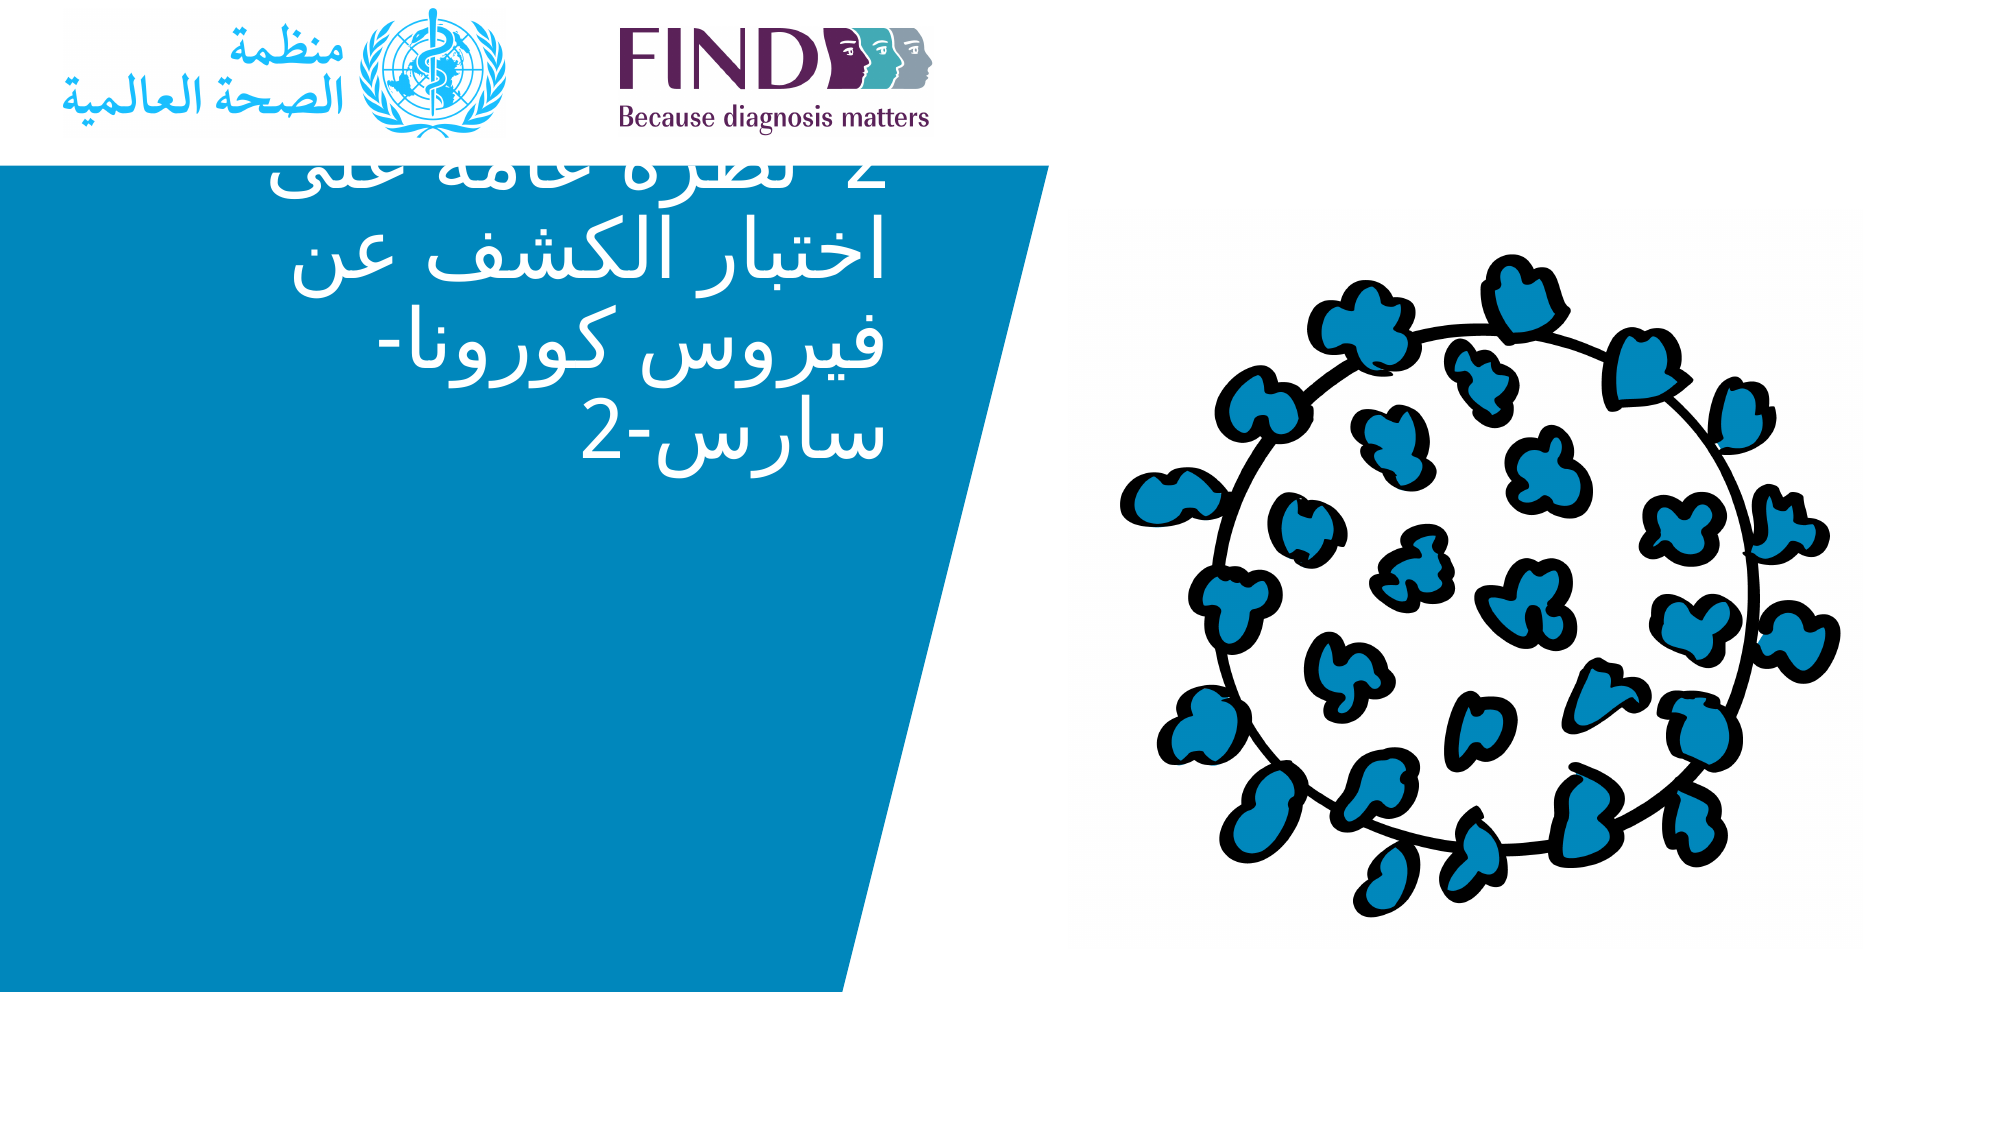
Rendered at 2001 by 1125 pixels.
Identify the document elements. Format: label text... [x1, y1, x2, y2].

picture [689, 165, 792, 184]
picture [271, 173, 279, 184]
picture [63, 8, 506, 138]
picture [625, 165, 635, 184]
picture [1068, 209, 1863, 949]
title 2 نظرة عامة على اختبار الكشف عن فيروس كورونا-سارس-2 [137, 184, 891, 667]
picture [440, 165, 515, 184]
picture [618, 26, 934, 137]
picture [308, 165, 403, 184]
picture [530, 165, 589, 184]
picture [848, 165, 884, 184]
picture [641, 165, 656, 184]
